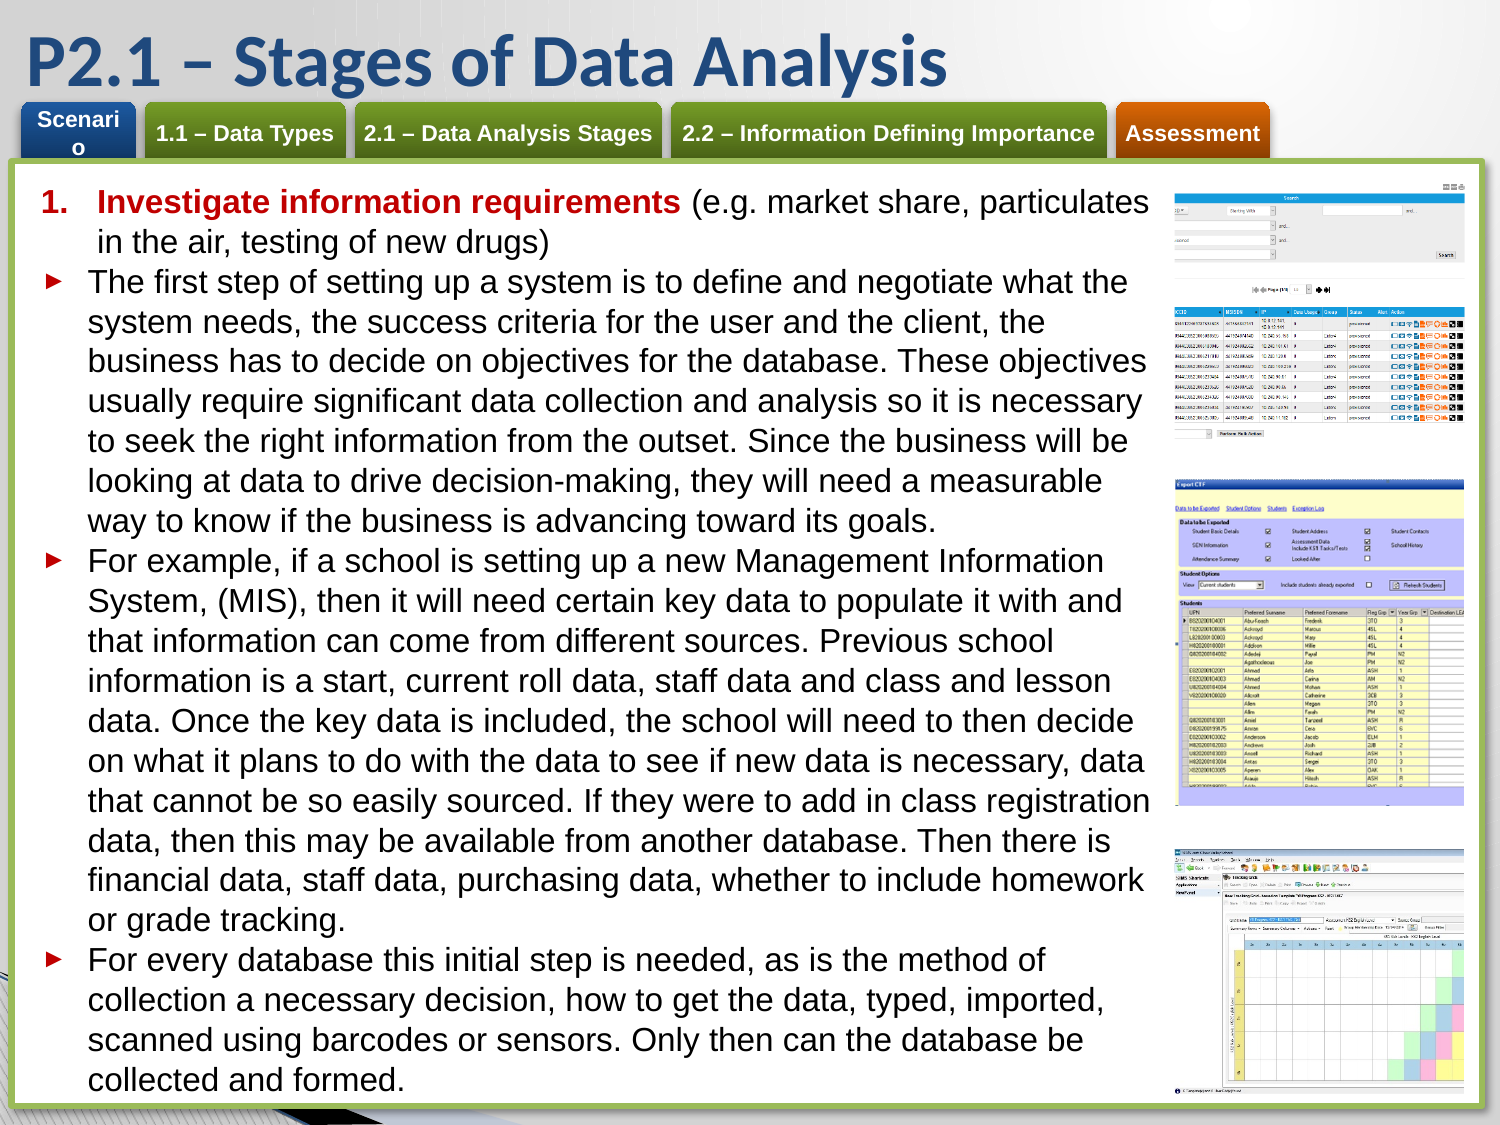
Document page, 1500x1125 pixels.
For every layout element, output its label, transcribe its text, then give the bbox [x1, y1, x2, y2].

picture [1174, 849, 1465, 1095]
picture [1174, 184, 1471, 441]
picture [281, 1114, 303, 1125]
title P2.1 – Stages of Data Analysis [11, 11, 1465, 102]
picture [1174, 479, 1465, 807]
text_box Investigate information requirements (e.g. market share, particulates in the air, testing of new drugs) The first step of setting up a system is to define and negotiate what the system needs, the success criteria for the user and the client, the business has to decide on objectives for the database. These objectives usually require significant data collection and analysis so it is necessary to seek the right information from the outset. Since the business will be looking at data to drive decision-making, they will need a measurable way to know if the business is advancing toward its goals. For example, if a school is setting up a new Management Information System, (MIS), then it will need certain key data to populate it with and that information can come from different sources. Previous school information is a start, current roll data, staff data and class and lesson data. Once the key data is included, the school will need to then decide on what it plans to do with the data to see if new data is necessary, data that cannot be so easily sourced. If they were to add in class registration data, then this may be available from another database. Then there is financial data, staff data, purchasing data, whether to include homework or grade tracking. For every database this initial step is needed, as is the method of collection a necessary decision, how to get the data, typed, imported, scanned using barcodes or sensors. Only then can the database be collected and formed. [26, 172, 1176, 1106]
